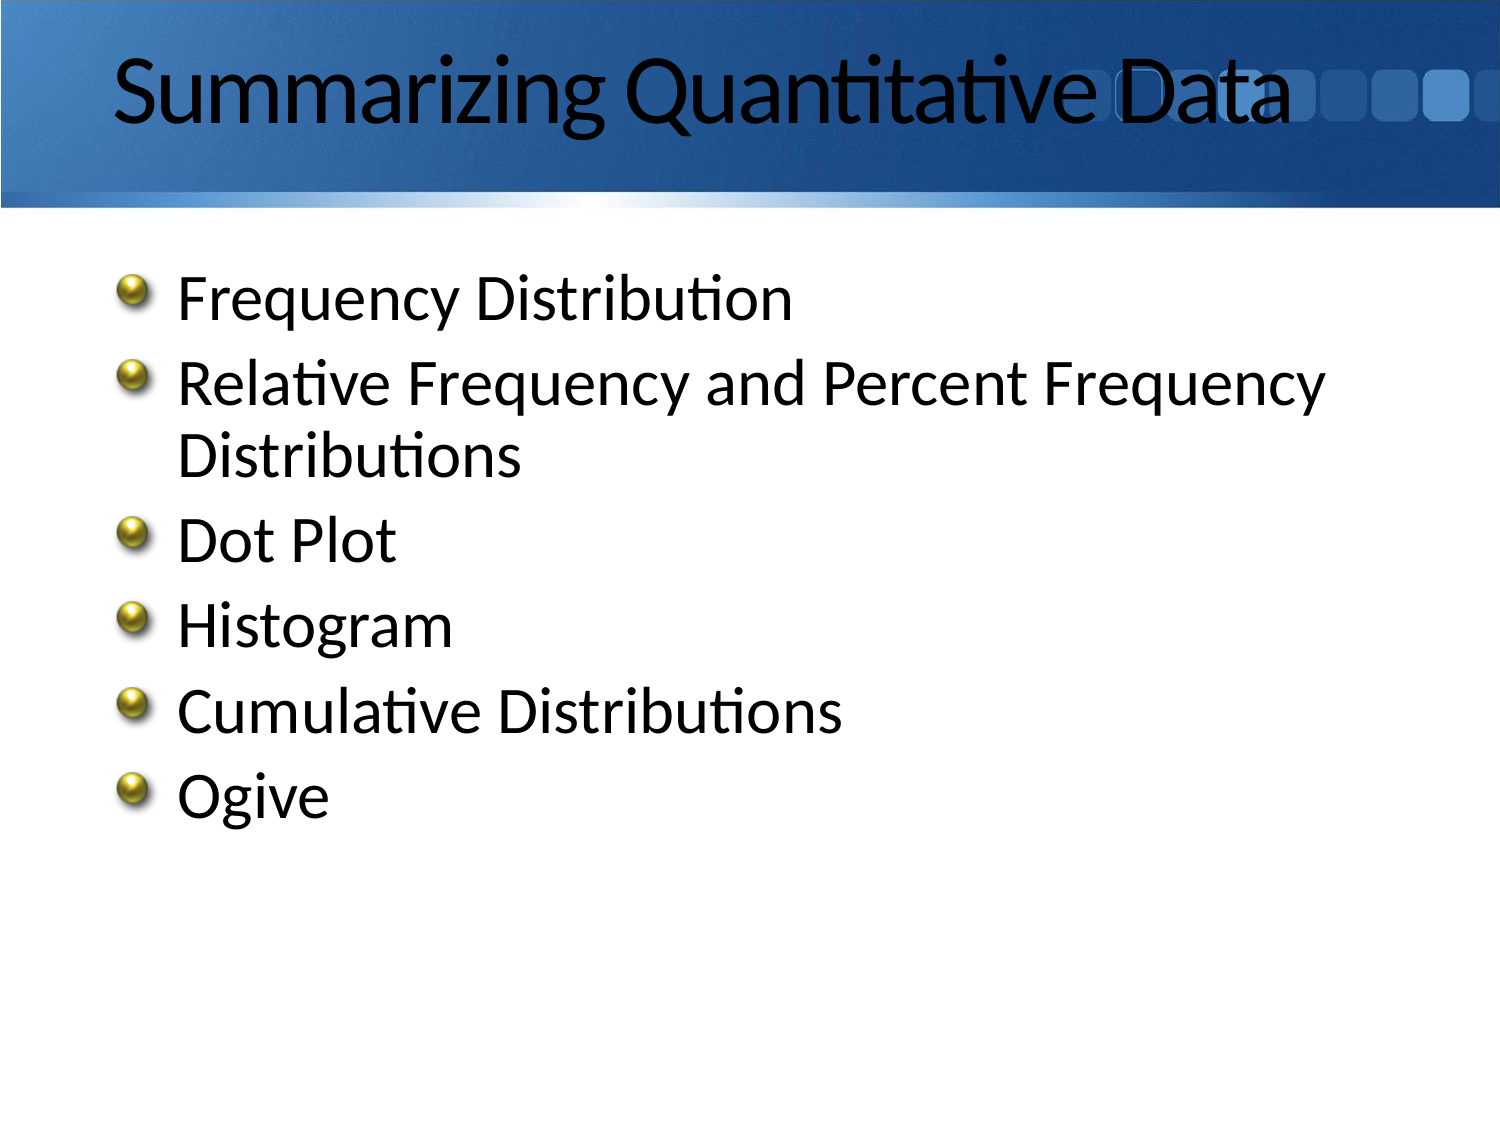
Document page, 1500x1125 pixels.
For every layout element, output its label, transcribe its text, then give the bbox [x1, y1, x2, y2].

list Frequency Distribution Relative Frequency and Percent Frequency Distributions Dot Plot Histogram Cumulative Distributions Ogive [112, 262, 1388, 853]
picture [0, 0, 1500, 1125]
title Summarizing Quantitative Data [112, 37, 1388, 163]
